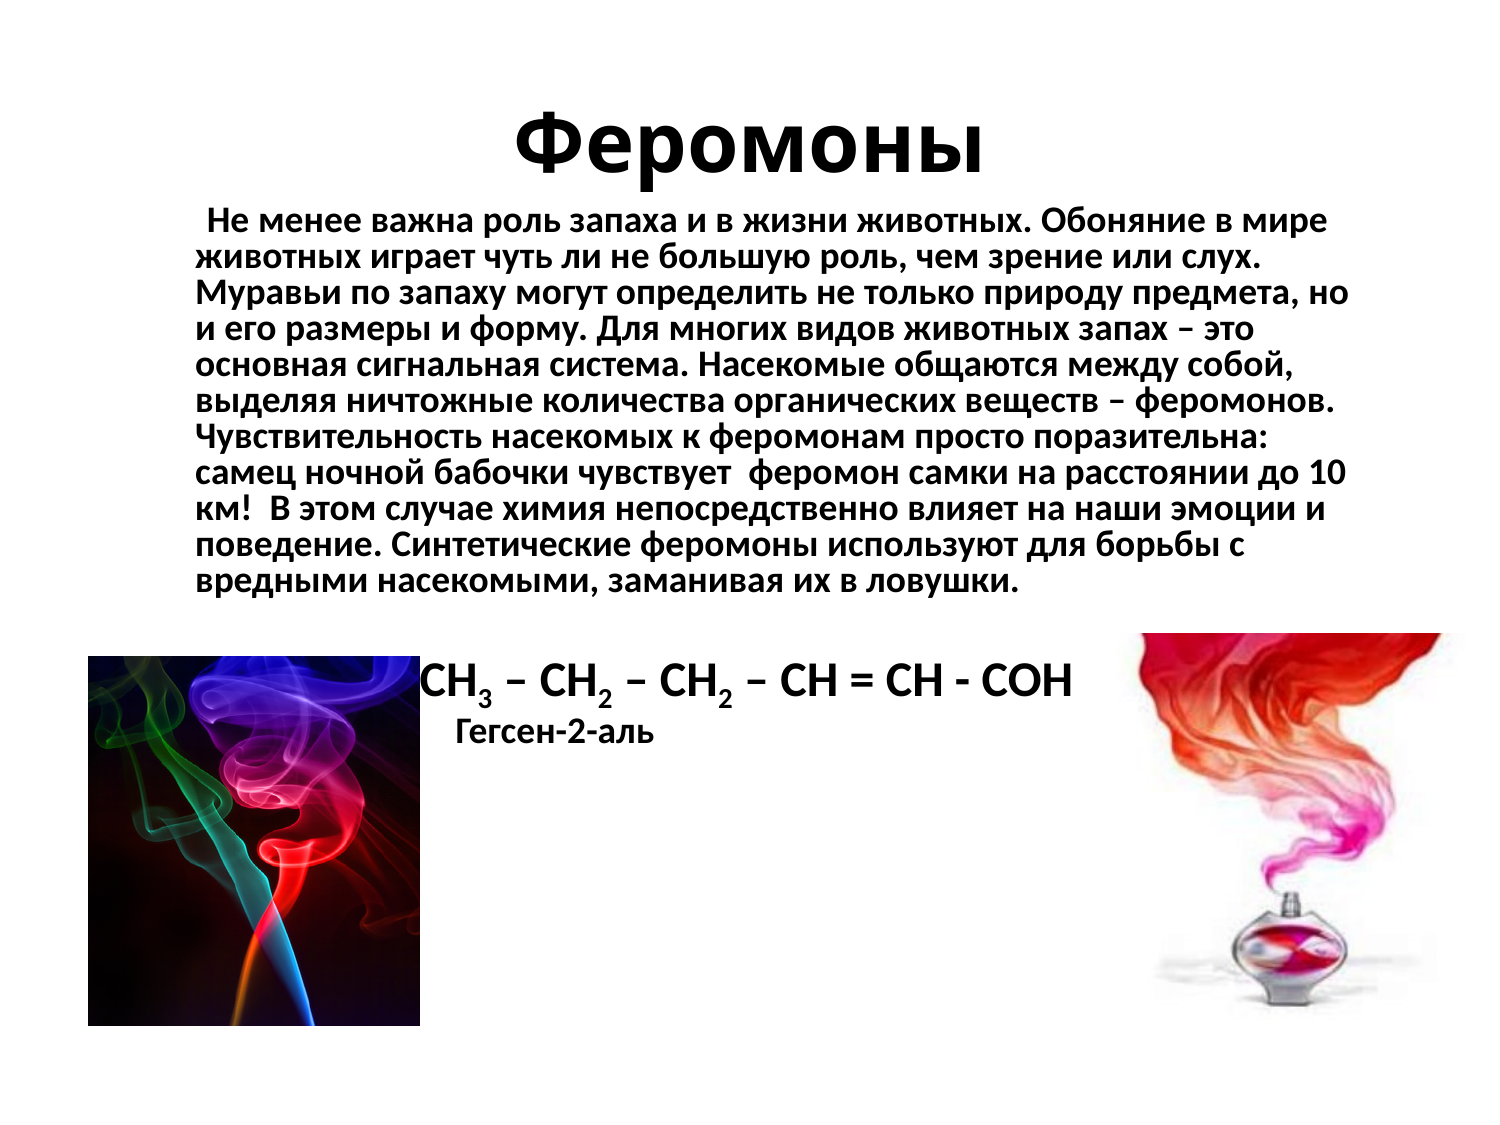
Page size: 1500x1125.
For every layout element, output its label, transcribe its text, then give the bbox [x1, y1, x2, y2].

picture [88, 656, 420, 1026]
title Феромоны [75, 45, 1425, 233]
picture [1115, 633, 1465, 1031]
list Не менее важна роль запаха и в жизни животных. Обоняние в мире животных играет чуть ли не большую роль, чем зрение или слух. Муравьи по запаху могут определить не только природу предмета, но и его размеры и форму. Для многих видов животных запах – это основная сигнальная система. Насекомые общаются между собой, выделяя ничтожные количества органических веществ – феромонов. Чувствительность насекомых к феромонам просто поразительна: самец ночной бабочки чувствует феромон самки на расстоянии до 10 км! В этом случае химия непосредственно влияет на наши эмоции и поведение. Синтетические феромоны используют для борьбы с вредными насекомыми, заманивая их в ловушки. СН3 – СН2 – СН2 – СН = СН - СОН Гегсен-2-аль [123, 196, 1386, 903]
